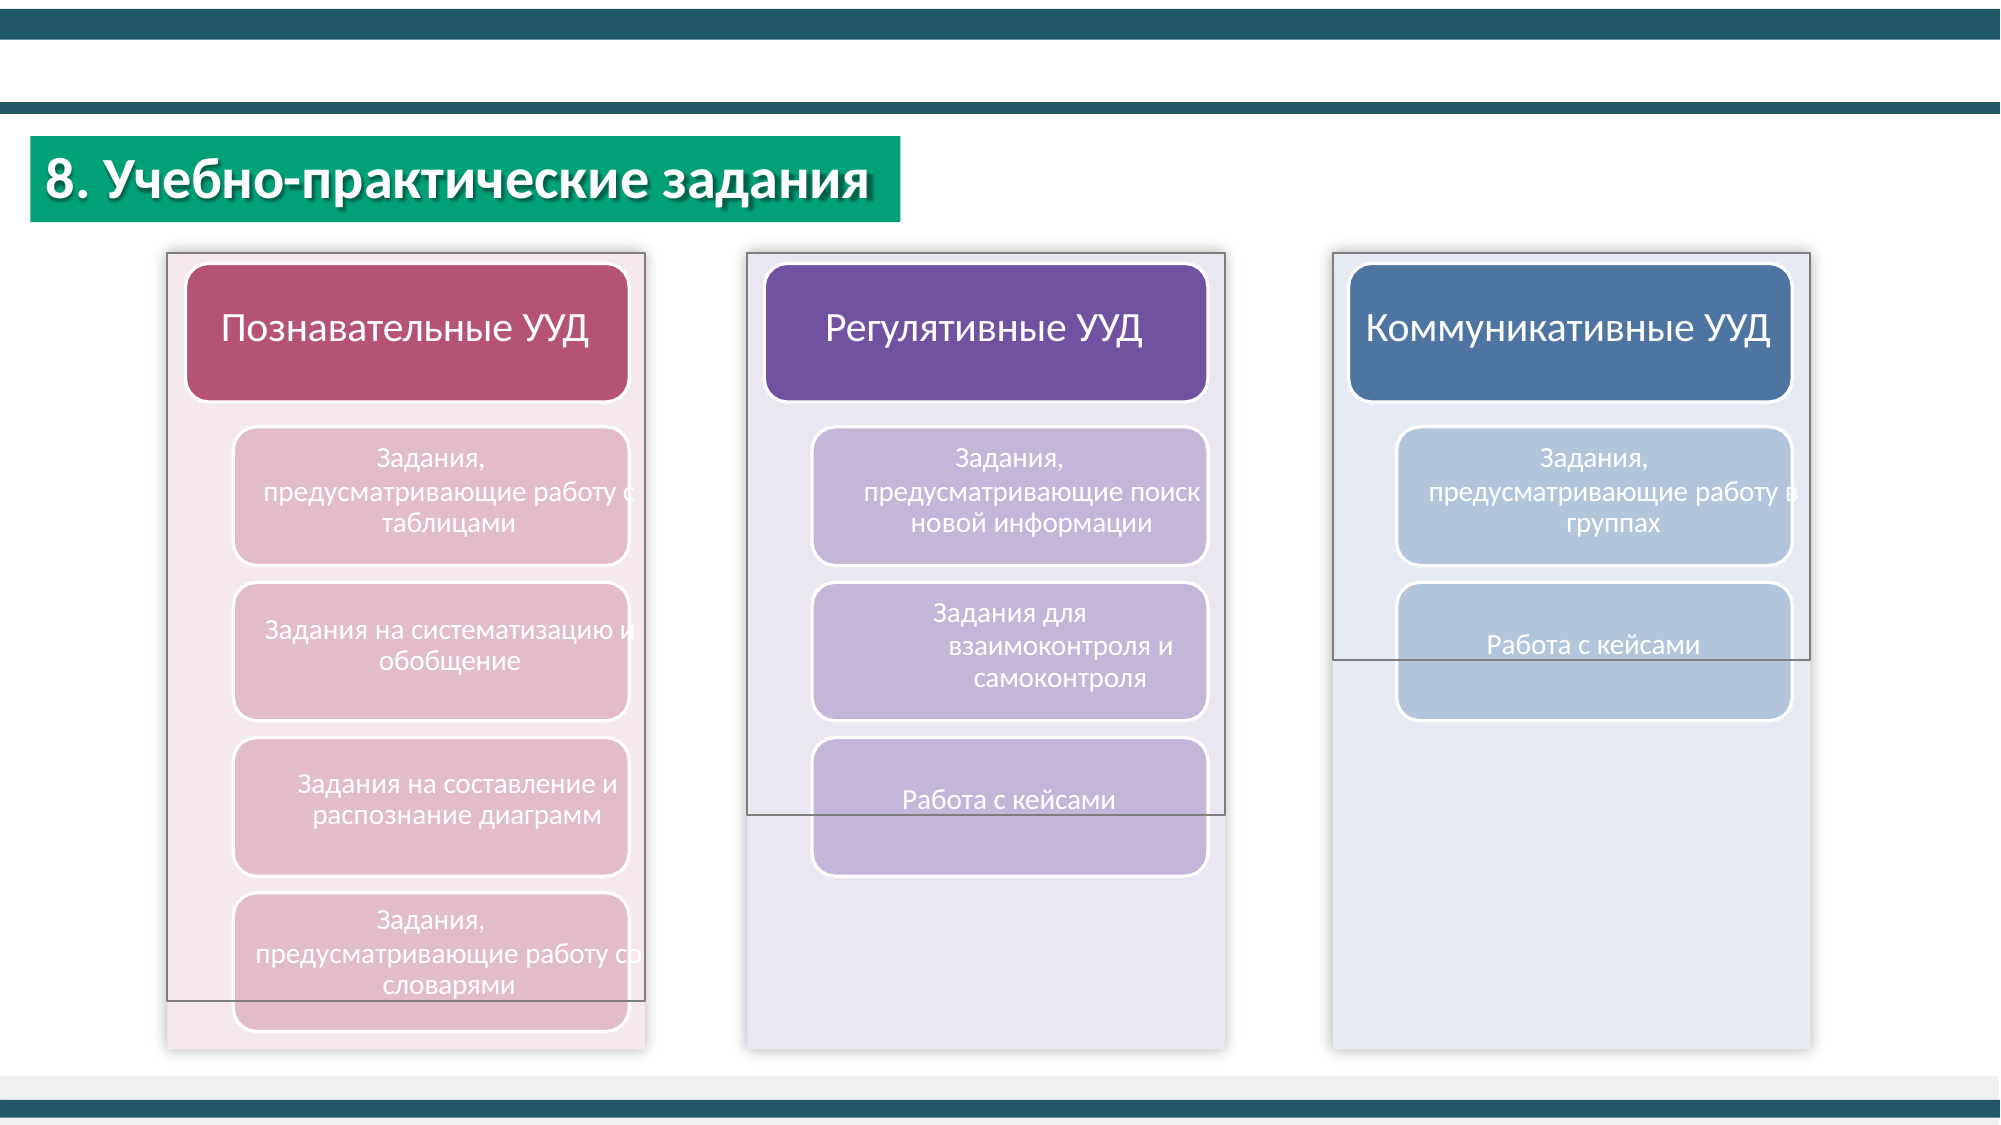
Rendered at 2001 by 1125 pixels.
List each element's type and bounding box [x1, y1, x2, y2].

text_box [764, 263, 1209, 877]
text_box [1313, 233, 1829, 1068]
text_box [0, 101, 2000, 1068]
text_box [5, 124, 916, 257]
text_box [1573, 36, 1861, 98]
